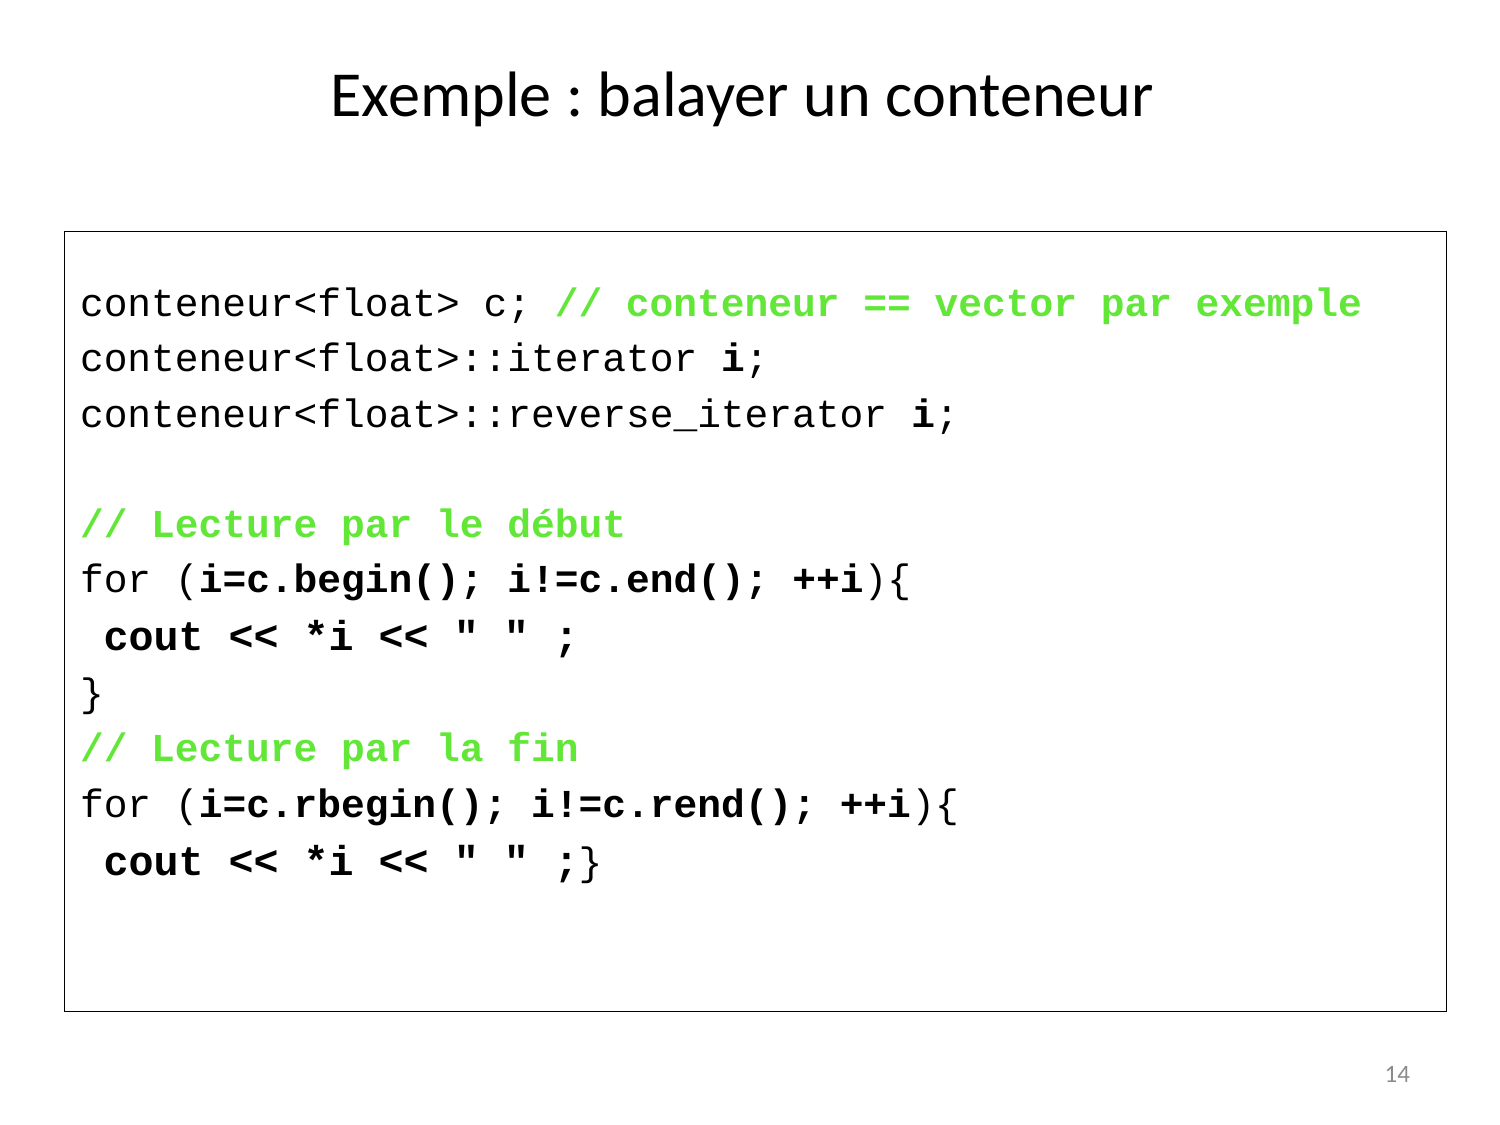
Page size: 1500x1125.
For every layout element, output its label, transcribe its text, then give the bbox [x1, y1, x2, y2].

slide_number 14 [1074, 1042, 1425, 1103]
title Exemple : balayer un conteneur [75, 45, 1425, 138]
list conteneur<float> c; // conteneur == vector par exemple conteneur<float>::iterator i; conteneur<float>::reverse_iterator i; // Lecture par le début for (i=c.begin(); i!=c.end(); ++i){ cout << *i << " " ; } // Lecture par la fin for (i=c.rbegin(); i!=c.rend(); ++i){ cout << *i << " " ;} [64, 231, 1447, 1012]
